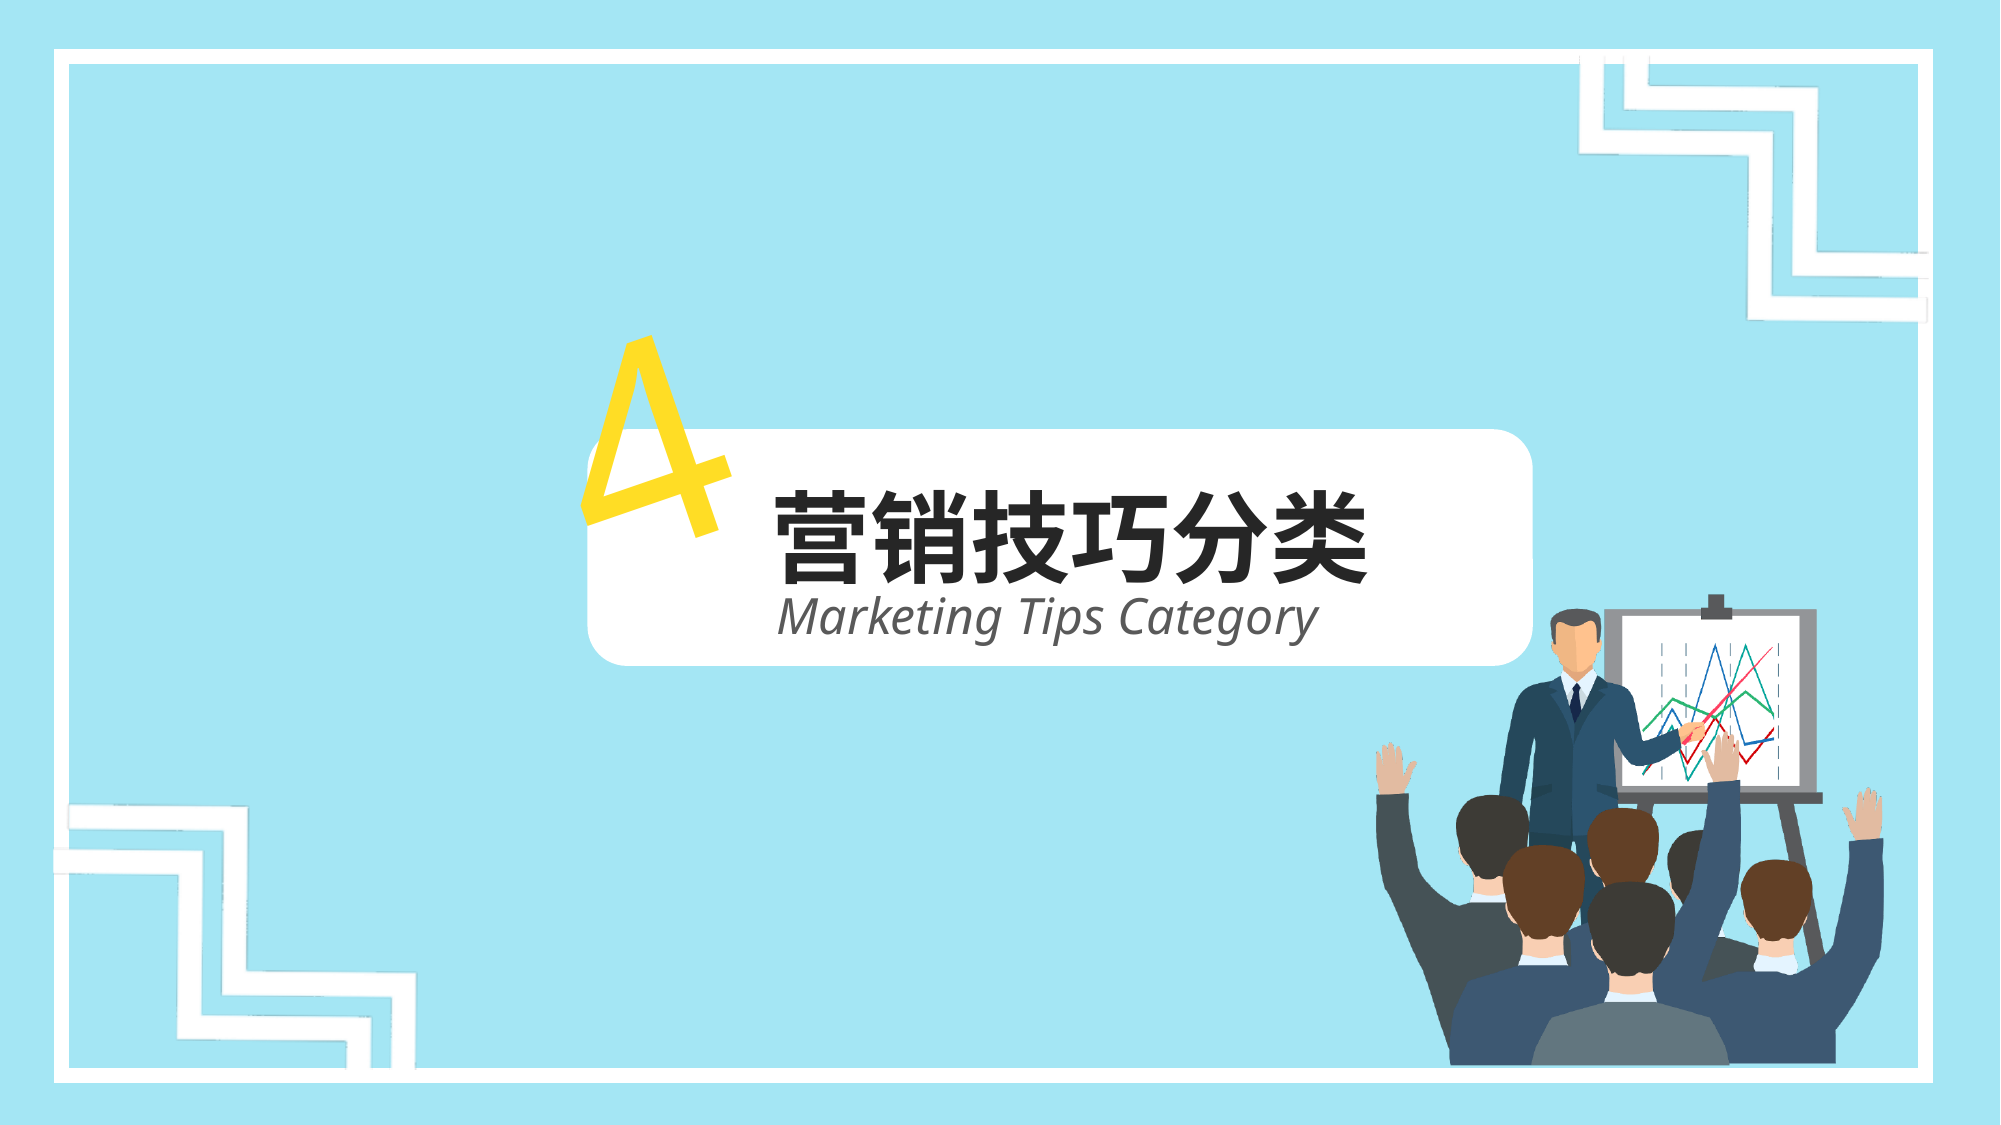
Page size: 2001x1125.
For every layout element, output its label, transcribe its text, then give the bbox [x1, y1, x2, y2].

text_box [654, 468, 1487, 714]
picture [1359, 584, 1887, 1098]
picture [1444, 58, 1967, 578]
picture [21, 548, 544, 1067]
text_box 4 [487, 244, 721, 639]
